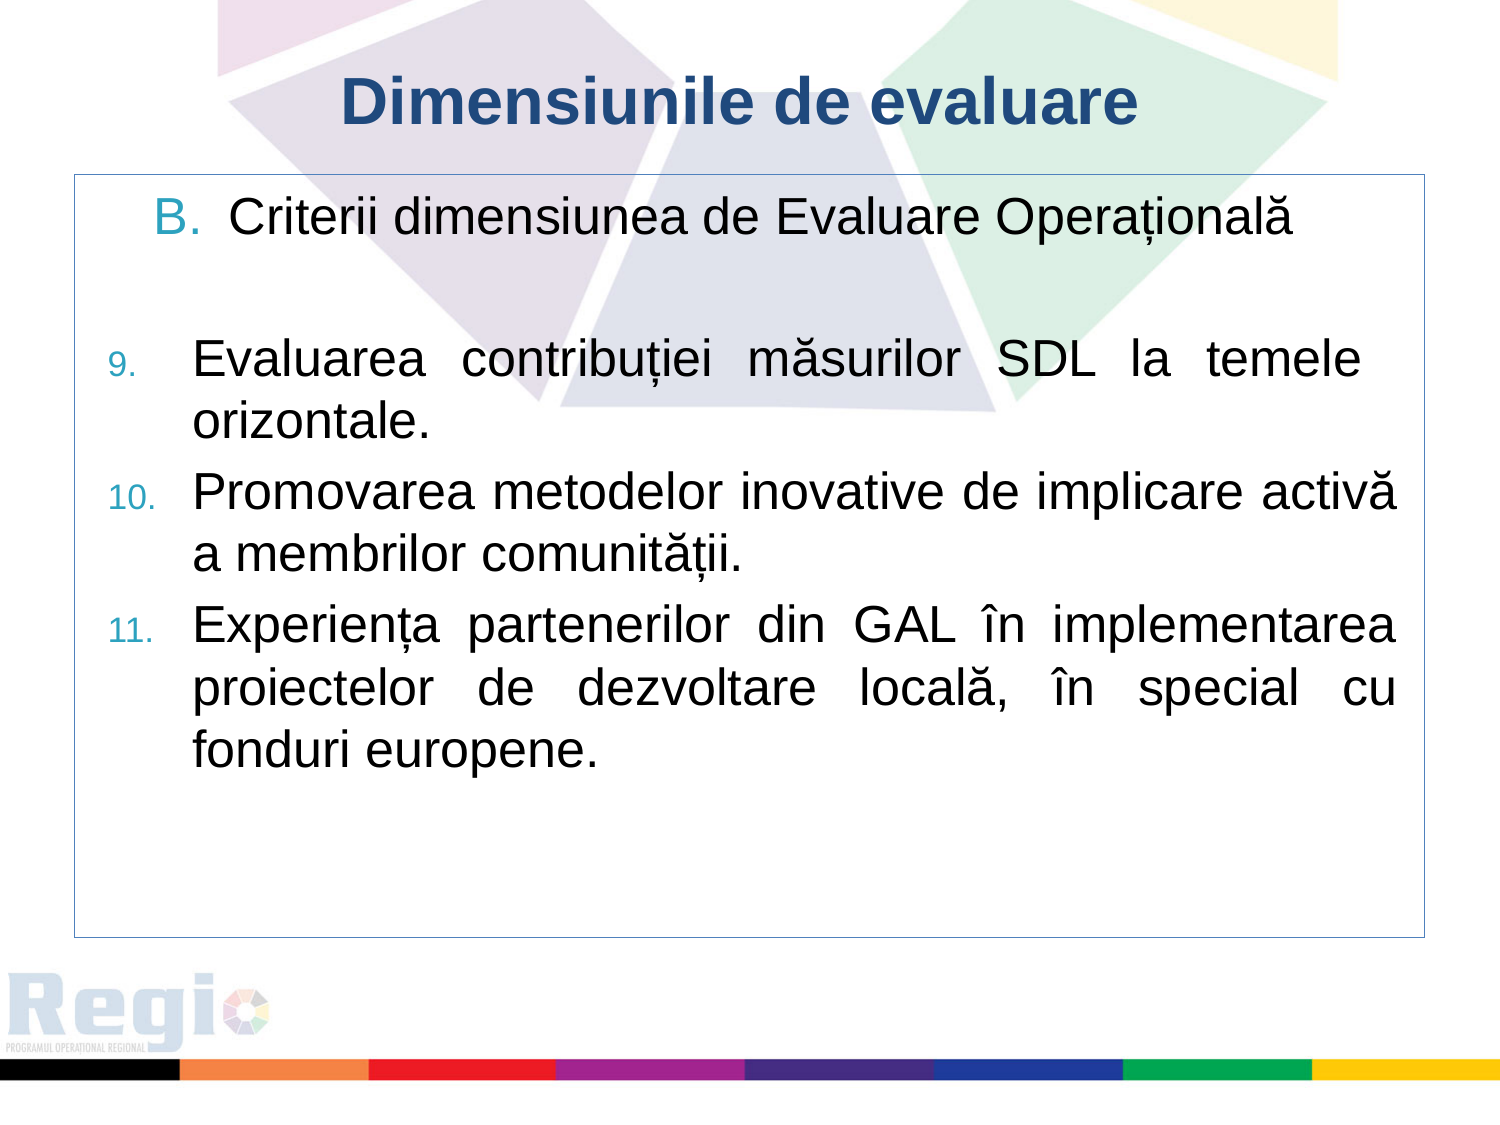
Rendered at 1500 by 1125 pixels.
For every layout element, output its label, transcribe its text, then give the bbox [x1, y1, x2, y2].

list [75, 174, 1425, 1013]
picture [0, 0, 1500, 1125]
title Dimensiunile de evaluare [75, 45, 1425, 150]
text_box Criterii dimensiunea de Evaluare Operațională Evaluarea contribuției măsurilor SDL la temele orizontale. Promovarea metodelor inovative de implicare activă a membrilor comunității. Experiența partenerilor din GAL în implementarea proiectelor de dezvoltare locală, în special cu fonduri europene. [74, 174, 1413, 786]
